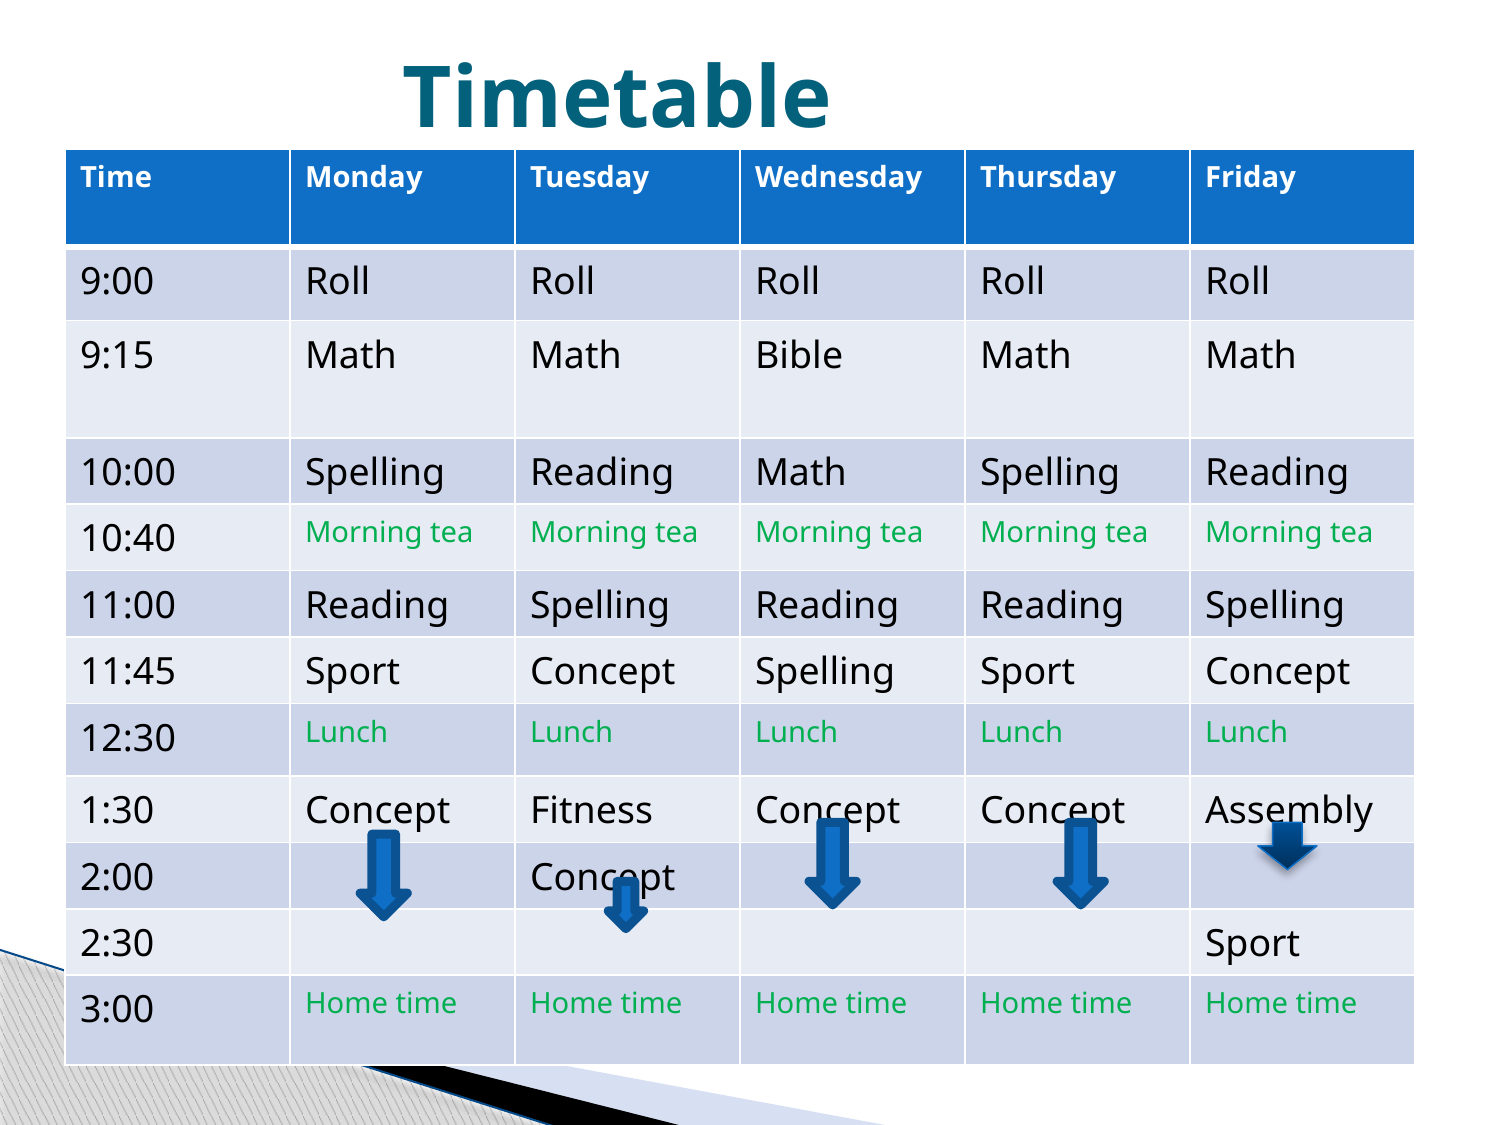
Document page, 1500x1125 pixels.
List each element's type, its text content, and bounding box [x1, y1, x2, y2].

table_cell Morning tea [1191, 505, 1414, 570]
table_cell 2:00 [66, 843, 289, 908]
table_cell 11:00 [66, 571, 289, 636]
table_cell Math [291, 321, 514, 437]
table_cell Concept [966, 777, 1189, 842]
table_cell Home time [516, 976, 739, 1064]
table_cell Bible [741, 321, 964, 437]
table_cell [400, 843, 514, 908]
table_cell [1086, 843, 1189, 908]
table_cell Reading [516, 439, 739, 503]
table_header Friday [1191, 150, 1414, 244]
table_cell 11:45 [66, 638, 289, 703]
table_cell [966, 910, 1189, 974]
table_cell 10:00 [66, 439, 289, 503]
table_cell Spelling [516, 571, 739, 636]
table_cell 2:30 [66, 910, 289, 974]
table_cell Math [966, 321, 1189, 437]
table_cell Home time [291, 976, 514, 1064]
table_cell [291, 910, 514, 974]
table_cell Home time [966, 976, 1189, 1064]
table_cell [837, 843, 964, 908]
table_cell [516, 910, 739, 974]
table_cell Roll [516, 250, 739, 320]
table_cell Roll [1191, 250, 1414, 320]
text_box [804, 817, 861, 910]
table_cell Concept [516, 638, 739, 703]
table_cell Home time [741, 976, 964, 1064]
table_cell Lunch [741, 704, 964, 775]
table_cell Math [1191, 321, 1414, 437]
table_cell Spelling [1191, 571, 1414, 636]
table_cell 9:00 [66, 250, 289, 320]
table_cell Fitness [516, 777, 739, 842]
table_header Tuesday [516, 150, 739, 244]
table_cell [1191, 843, 1414, 908]
table_cell Roll [741, 250, 964, 320]
title Timetable [76, 0, 1427, 188]
table_cell Lunch [291, 704, 514, 775]
table_cell Lunch [1191, 704, 1414, 775]
table_cell Sport [966, 638, 1189, 703]
table_cell Sport [1191, 910, 1414, 974]
text_box [603, 876, 649, 934]
table_cell Lunch [516, 704, 739, 775]
table_cell Math [516, 321, 739, 437]
table_cell Roll [291, 250, 514, 320]
table_cell [741, 843, 828, 908]
table_cell Reading [1191, 439, 1414, 503]
table_cell 12:30 [66, 704, 289, 775]
table_cell Roll [966, 250, 1189, 320]
table_cell Morning tea [966, 505, 1189, 570]
text_box [1052, 817, 1109, 910]
table_cell Reading [291, 571, 514, 636]
table_header Wednesday [741, 150, 964, 244]
table_cell Concept [291, 777, 514, 842]
table_cell Morning tea [741, 505, 964, 570]
table_cell 3:00 [66, 976, 289, 1064]
table_cell Spelling [291, 439, 514, 503]
table_cell [741, 910, 964, 974]
table_cell 10:40 [66, 505, 289, 570]
table_header Monday [291, 150, 514, 244]
table_cell Spelling [966, 439, 1189, 503]
table_cell Home time [1191, 976, 1414, 1064]
table_cell Math [741, 439, 964, 503]
table_header Time [66, 150, 289, 244]
table_cell Reading [966, 571, 1189, 636]
table_cell 1:30 [66, 777, 289, 842]
table_cell Concept [516, 843, 739, 908]
table_cell Morning tea [516, 505, 739, 570]
table_cell Lunch [966, 704, 1189, 775]
table_cell [966, 843, 1076, 908]
text_box [1257, 821, 1318, 871]
table_cell Reading [741, 571, 964, 636]
table_cell Assembly [1191, 777, 1414, 842]
table_header Thursday [966, 150, 1189, 244]
table_cell Concept [1191, 638, 1414, 703]
table_cell Morning tea [291, 505, 514, 570]
table_cell 9:15 [66, 321, 289, 437]
table_cell Sport [291, 638, 514, 703]
table_cell Concept [741, 777, 964, 842]
table_cell Spelling [741, 638, 964, 703]
table_cell [291, 843, 367, 908]
text_box [355, 829, 412, 922]
